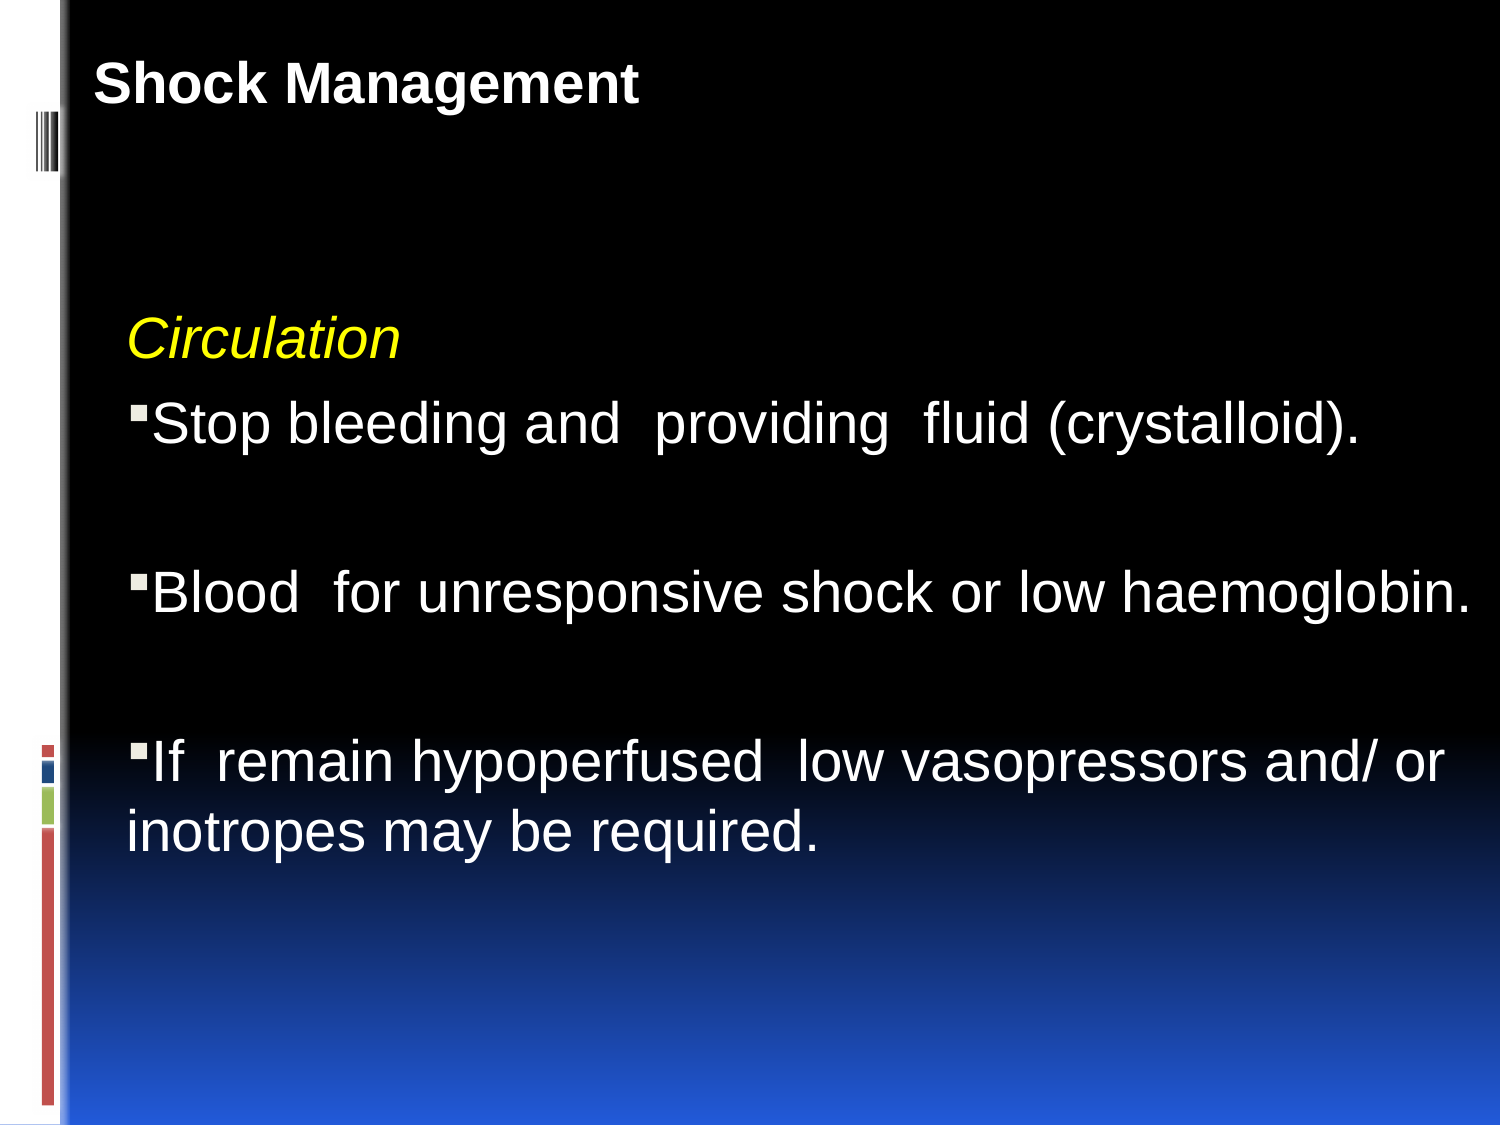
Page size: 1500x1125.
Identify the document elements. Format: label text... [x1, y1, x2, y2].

text_box Shock Management [78, 37, 656, 123]
list Circulation Stop bleeding and providing fluid (crystalloid). Blood for unresponsive shock or low haemoglobin. If remain hypoperfused low vasopressors and/ or inotropes may be required. [99, 292, 1500, 1043]
